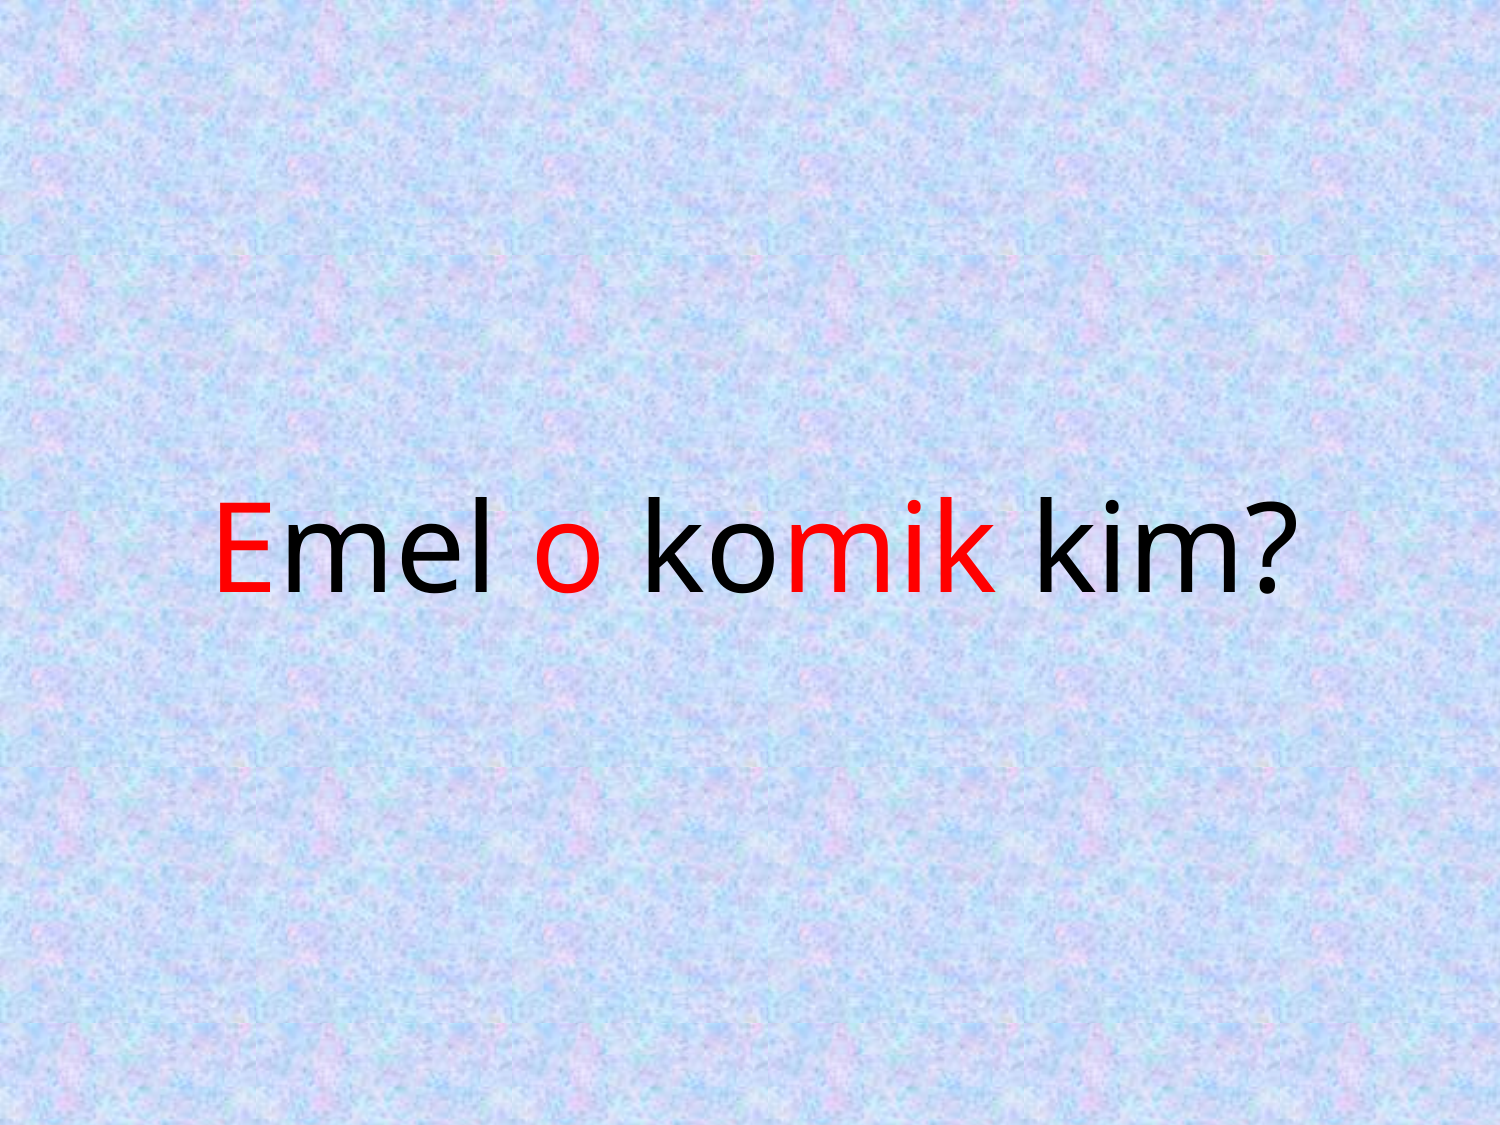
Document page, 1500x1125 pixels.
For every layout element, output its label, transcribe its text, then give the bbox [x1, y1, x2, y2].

picture [0, 0, 1500, 1125]
title Emel o komik kim? [117, 421, 1393, 663]
